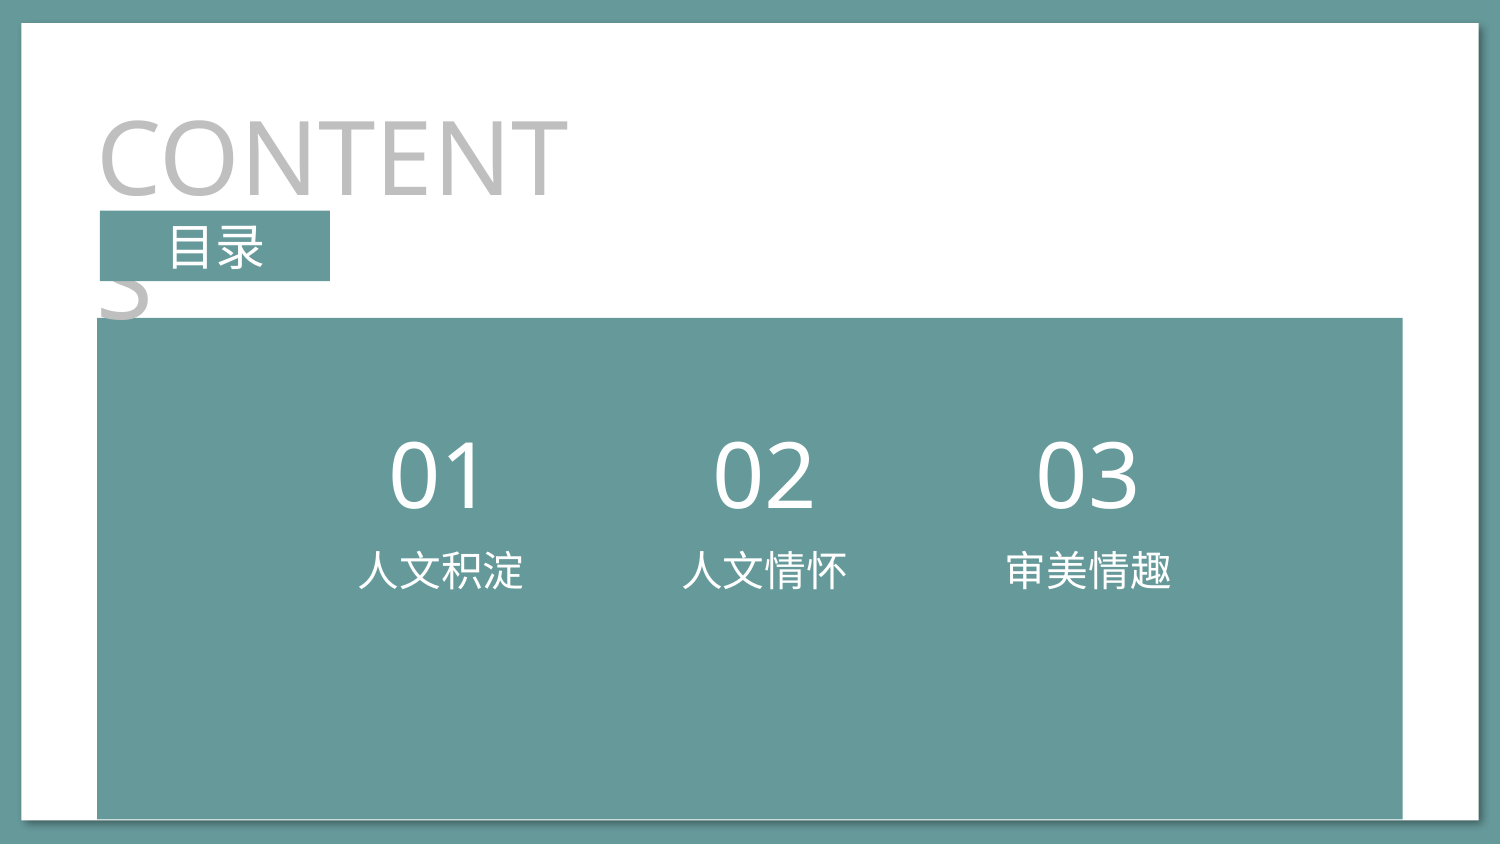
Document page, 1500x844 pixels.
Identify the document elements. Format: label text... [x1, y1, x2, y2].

text_box 人文积淀 [342, 537, 540, 602]
text_box 目录 [98, 208, 332, 283]
text_box [95, 316, 1405, 821]
text_box 01 [343, 409, 539, 535]
text_box 02 [667, 409, 863, 535]
text_box CONTENTS [82, 85, 591, 348]
text_box 03 [990, 409, 1186, 535]
text_box 人文情怀 [666, 537, 863, 602]
text_box 审美情趣 [989, 537, 1187, 602]
